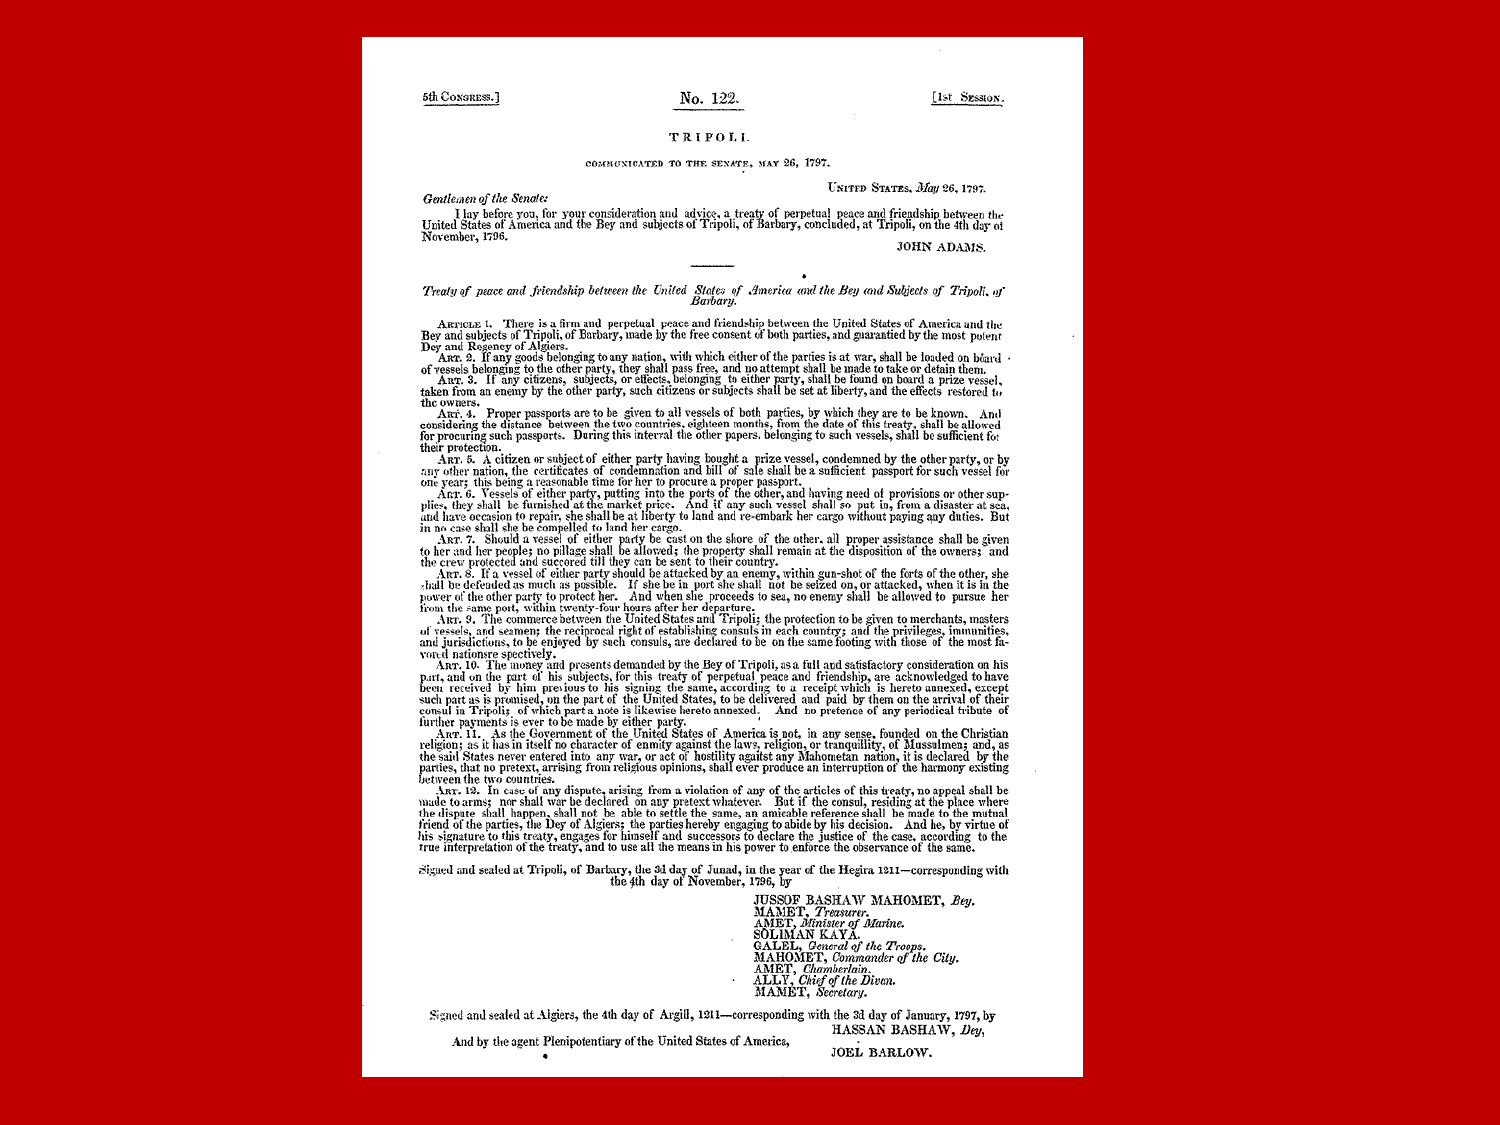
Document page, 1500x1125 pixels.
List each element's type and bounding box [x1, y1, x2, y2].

picture [362, 37, 1083, 1077]
